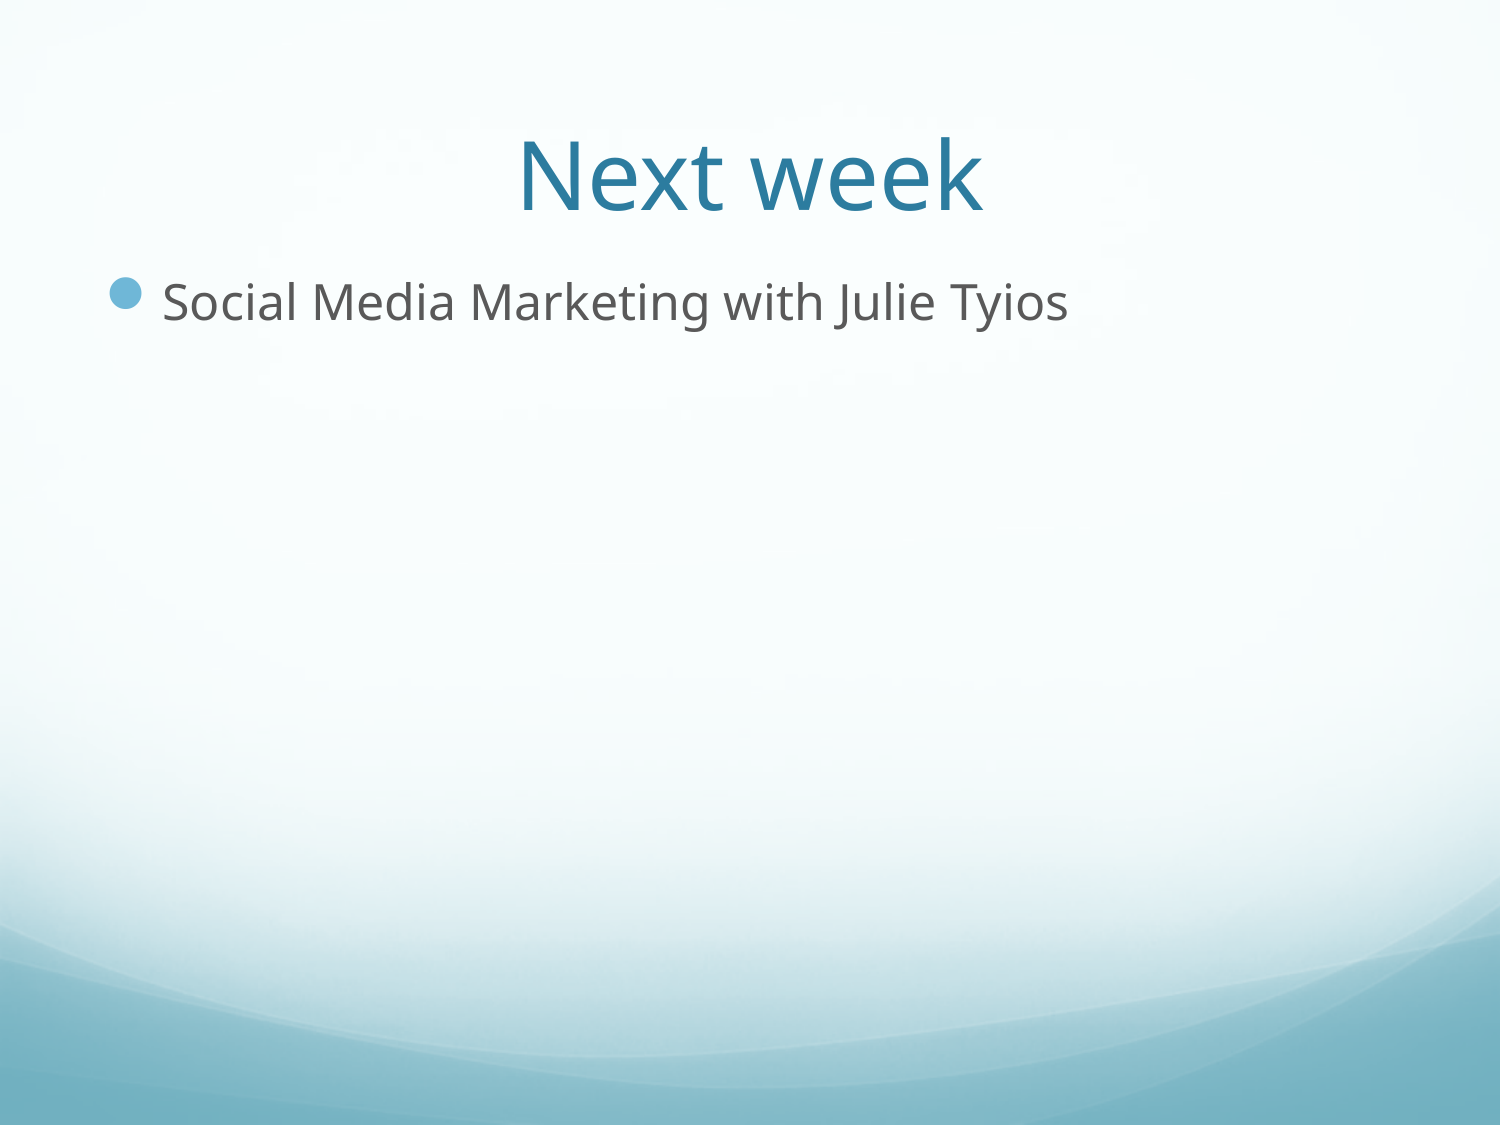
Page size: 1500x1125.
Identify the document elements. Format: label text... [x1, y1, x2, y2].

list Social Media Marketing with Julie Tyios [90, 262, 1410, 975]
title Next week [90, 17, 1410, 237]
